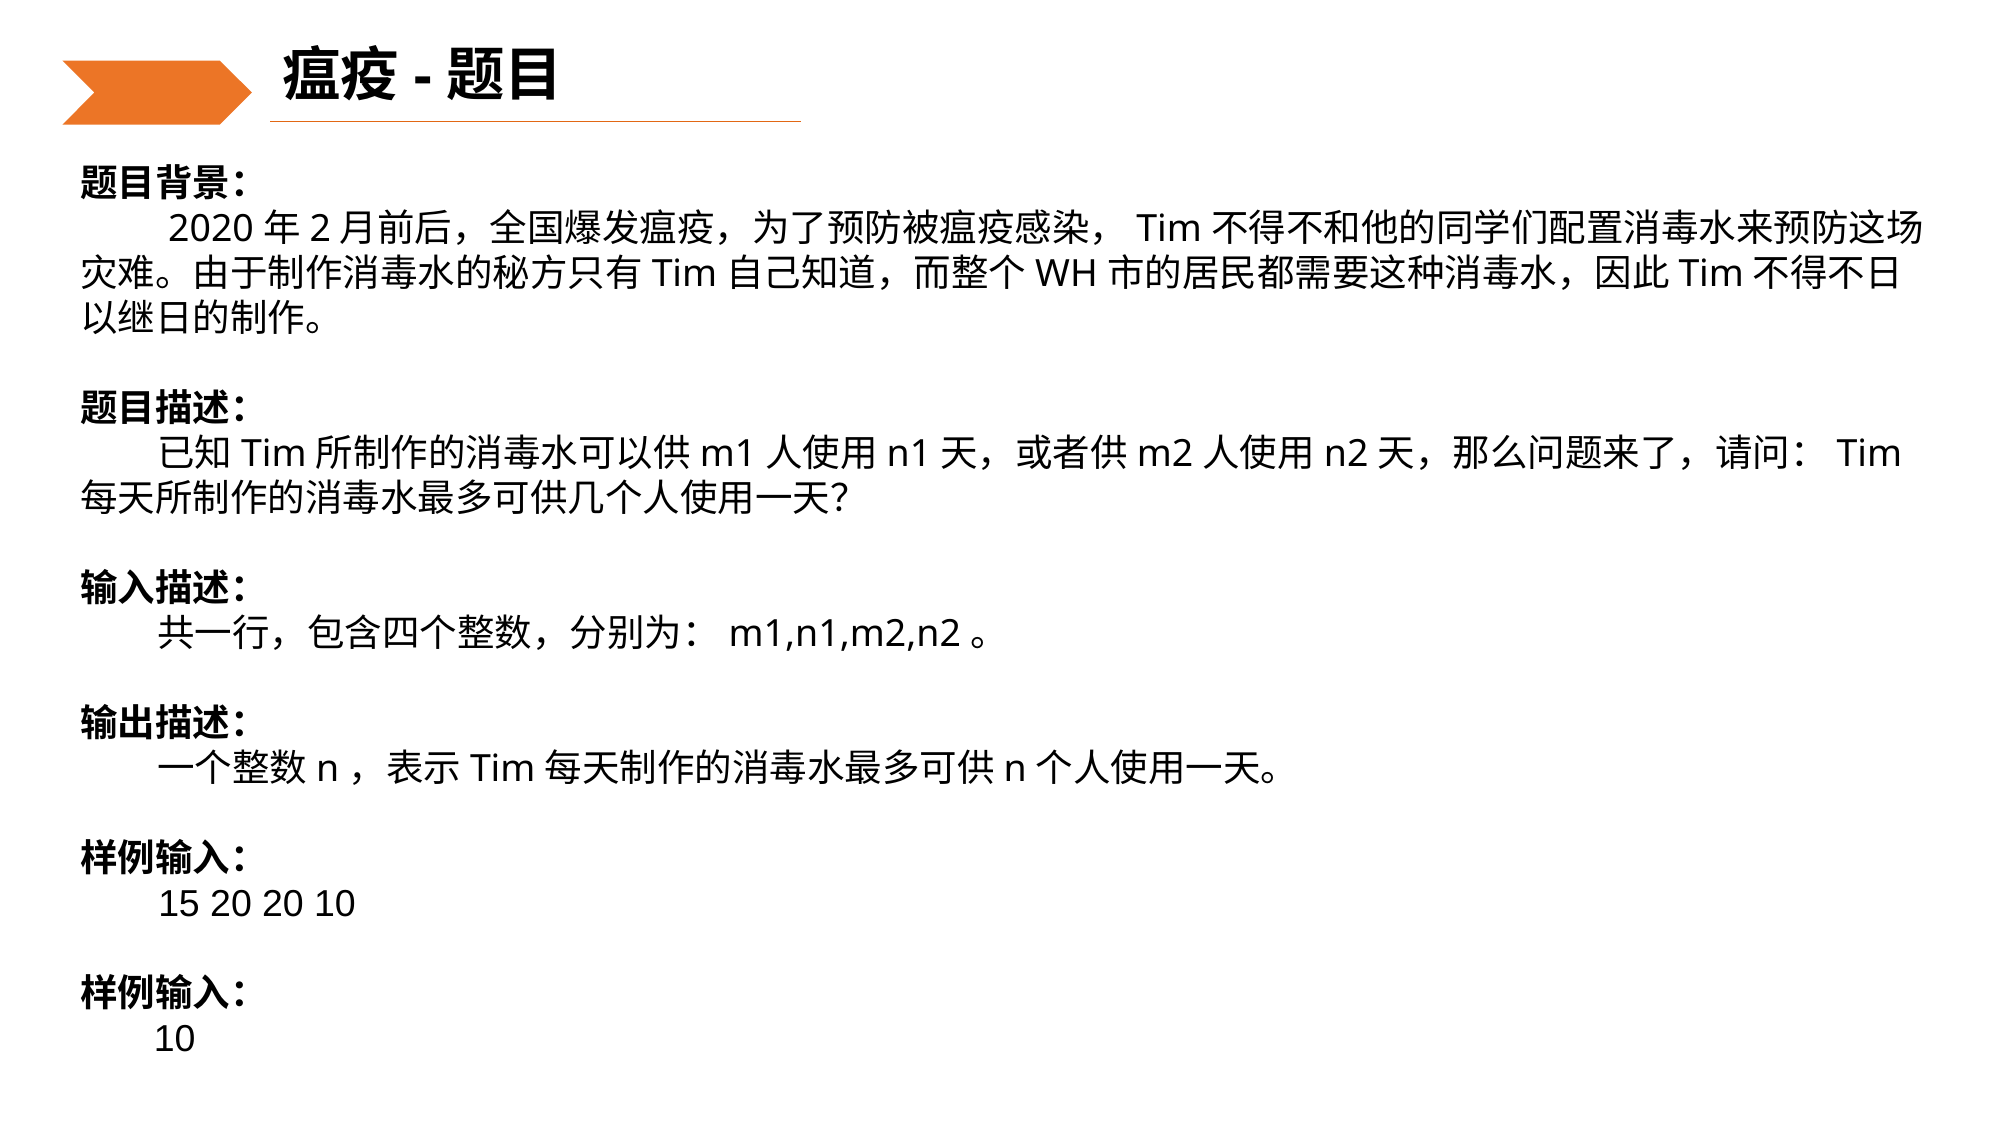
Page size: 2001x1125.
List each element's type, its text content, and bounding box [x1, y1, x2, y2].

text_box 瘟疫-题目 [267, 29, 578, 115]
text_box 题目背景： 2020年2月前后，全国爆发瘟疫，为了预防被瘟疫感染，Tim不得不和他的同学们配置消毒水来预防这场灾难。由于制作消毒水的秘方只有Tim自己知道，而整个WH市的居民都需要这种消毒水，因此Tim不得不日以继日的制作。 题目描述： 已知Tim所制作的消毒水可以供m1人使用n1天，或者供m2人使用n2天，那么问题来了，请问：Tim每天所制作的消毒水最多可供几个人使用一天？ 输入描述： 共一行，包含四个整数，分别为：m1,n1,m2,n2。 输出描述： 一个整数n，表示Tim每天制作的消毒水最多可供n个人使用一天。 样例输入： 15 20 20 10 样例输入： 10 [65, 151, 1944, 1125]
